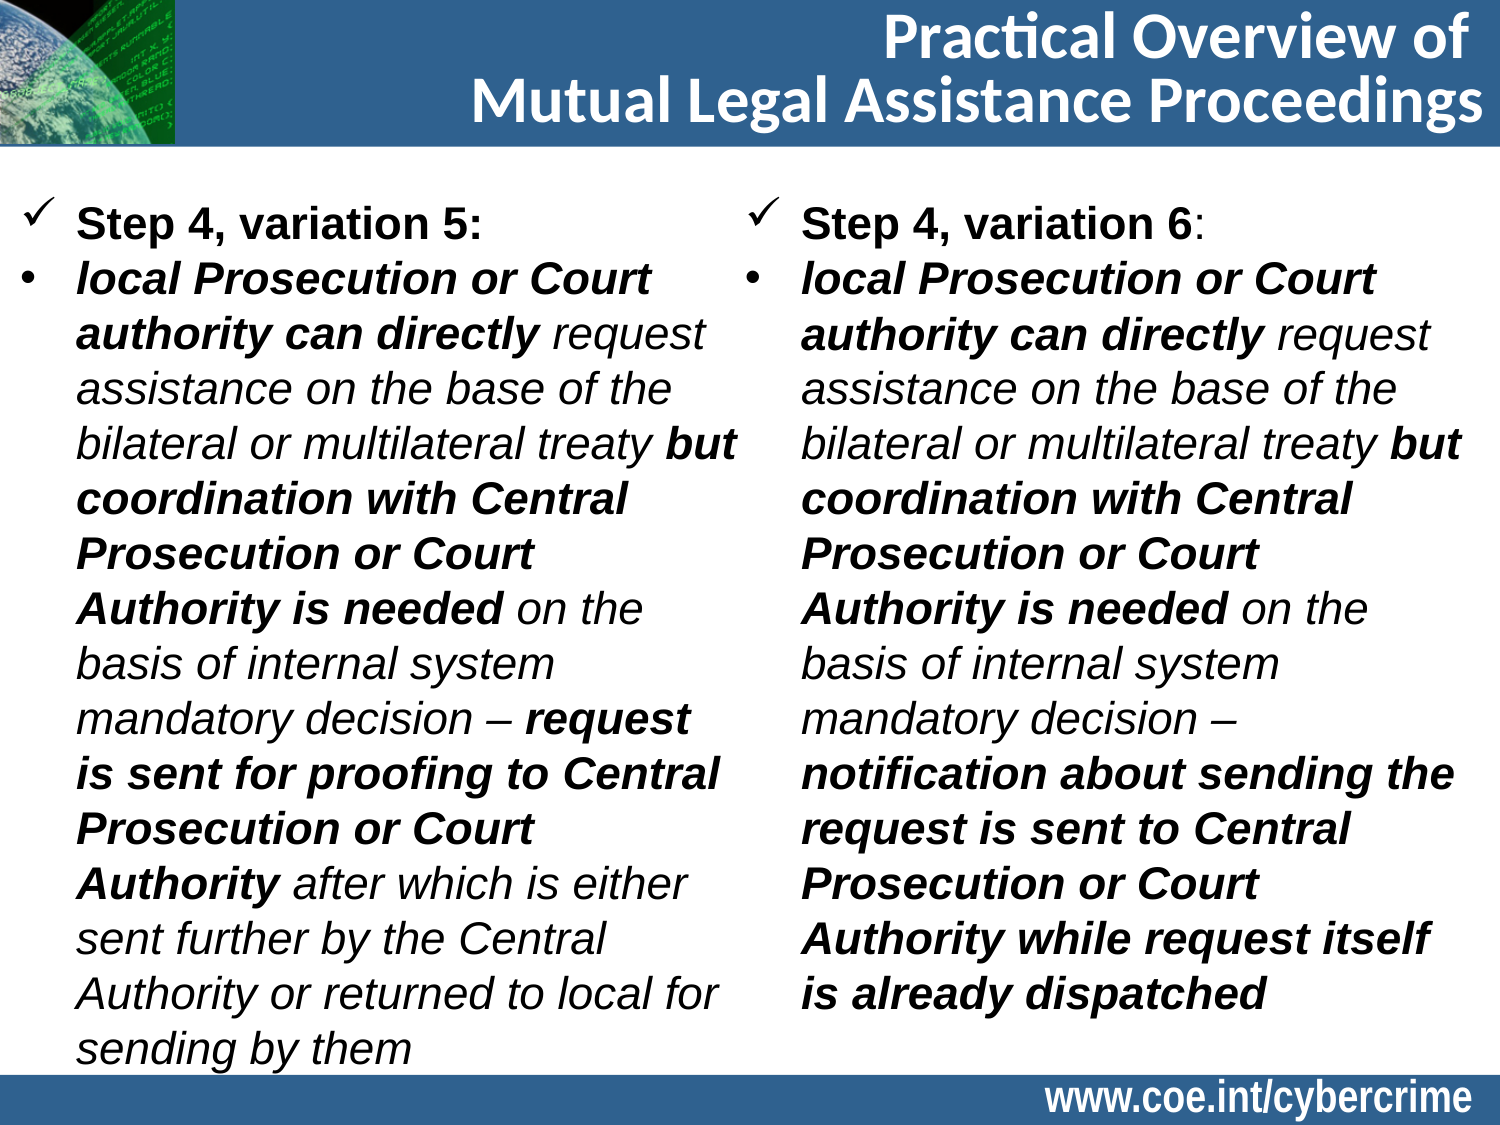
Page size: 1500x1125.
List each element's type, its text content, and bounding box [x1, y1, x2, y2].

text_box Practical Overview of Mutual Legal Assistance Proceedings [177, 0, 1500, 149]
picture [0, 0, 175, 144]
text_box Step 4, variation 6: local Prosecution or Court authority can directly request assistance on the base of the bilateral or multilateral treaty but coordination with Central Prosecution or Court Authority is needed on the basis of internal system mandatory decision – notification about sending the request is sent to Central Prosecution or Court Authority while request itself is already dispatched [729, 186, 1480, 1027]
text_box www.coe.int/cybercrime [1030, 1059, 1500, 1125]
text_box Step 4, variation 5: local Prosecution or Court authority can directly request assistance on the base of the bilateral or multilateral treaty but coordination with Central Prosecution or Court Authority is needed on the basis of internal system mandatory decision – request is sent for proofing to Central Prosecution or Court Authority after which is either sent further by the Central Authority or returned to local for sending by them [5, 186, 756, 1082]
text_box [0, 1073, 1030, 1125]
